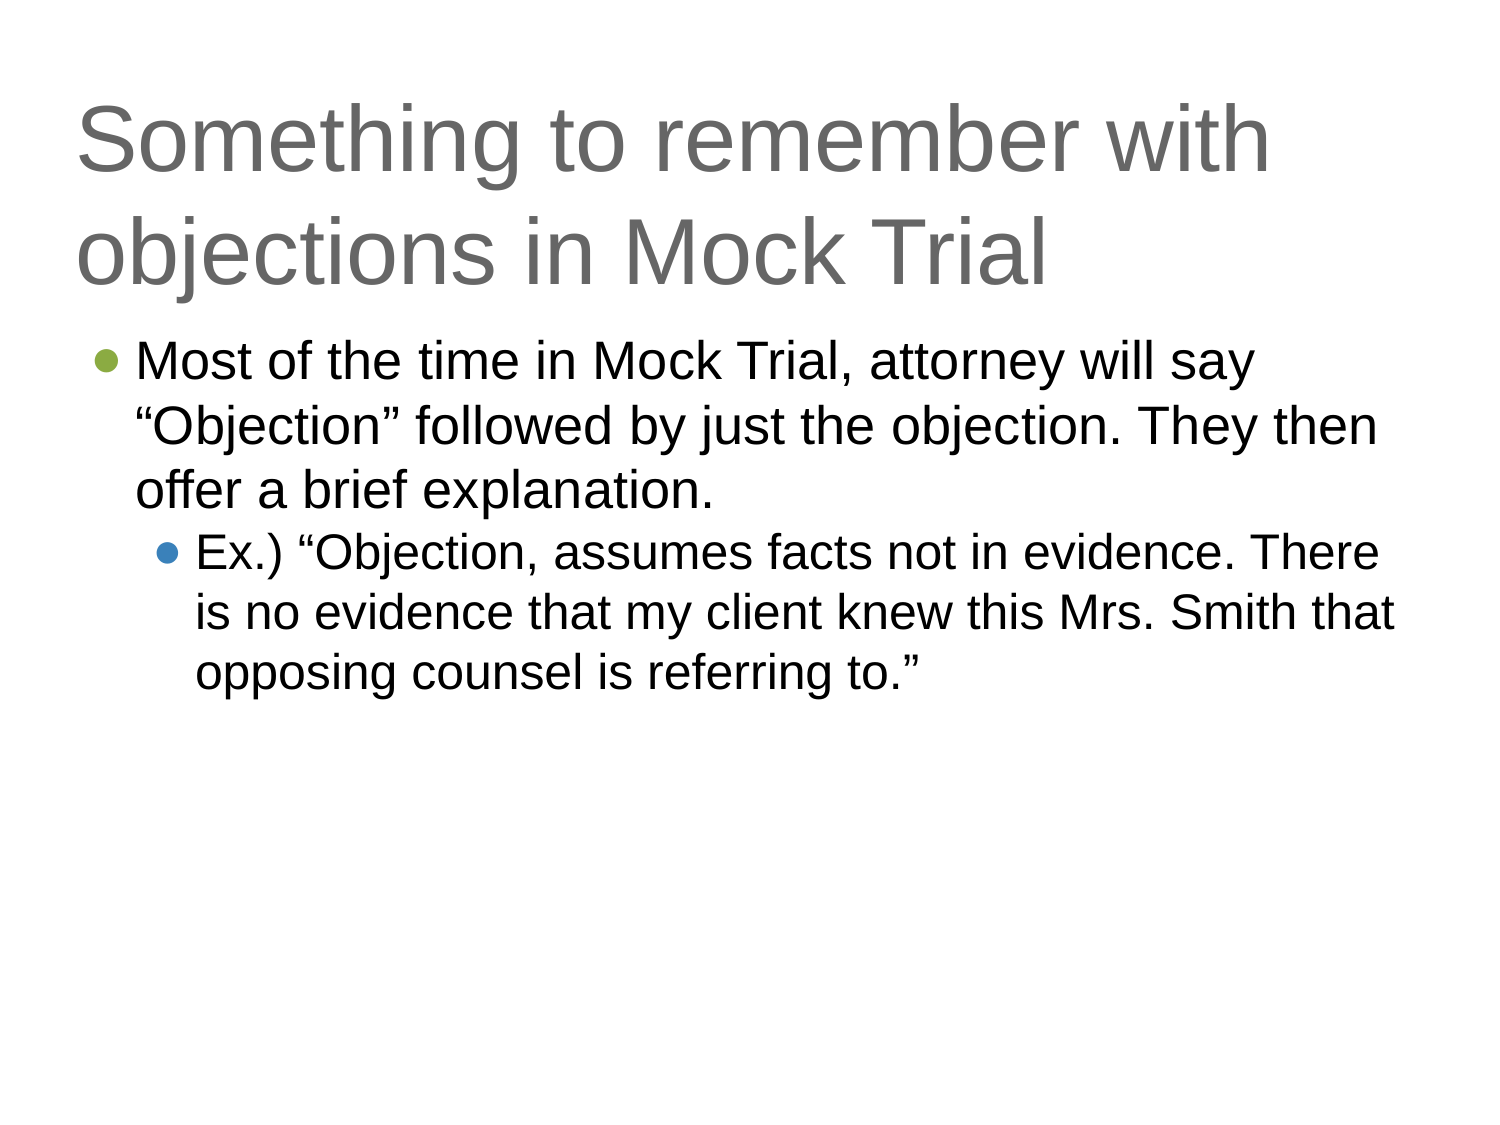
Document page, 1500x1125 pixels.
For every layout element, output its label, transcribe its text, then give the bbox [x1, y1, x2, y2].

list Most of the time in Mock Trial, attorney will say “Objection” followed by just the objection. They then offer a brief explanation. Ex.) “Objection, assumes facts not in evidence. There is no evidence that my client knew this Mrs. Smith that opposing counsel is referring to.” [75, 317, 1425, 1038]
title Something to remember with objections in Mock Trial [75, 115, 1425, 303]
